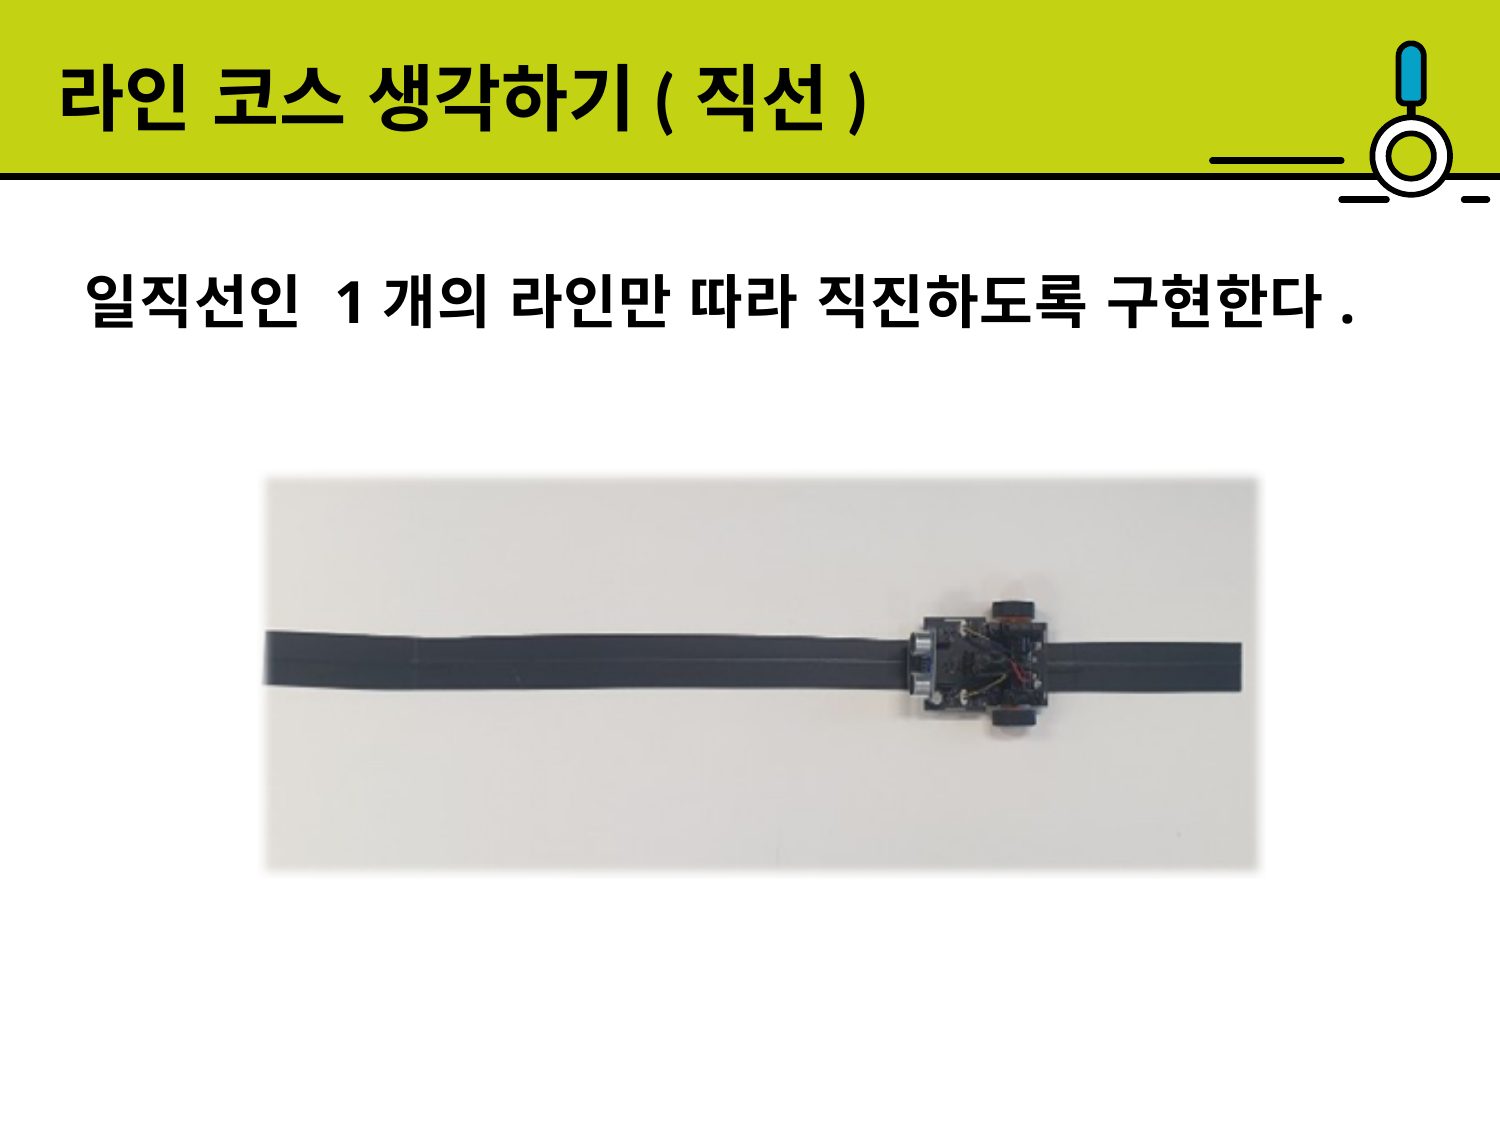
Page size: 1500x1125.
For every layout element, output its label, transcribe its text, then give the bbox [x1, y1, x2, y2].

picture [272, 169, 1252, 1125]
list 라인 코스 생각하기(직선) [57, 52, 1161, 690]
text_box 일직선인 1개의 라인만 따라 직진하도록 구현한다. [70, 257, 551, 343]
text_box 일직선인 1개의 라인만 따라 직진하도록 구현한다. [973, 257, 1454, 343]
